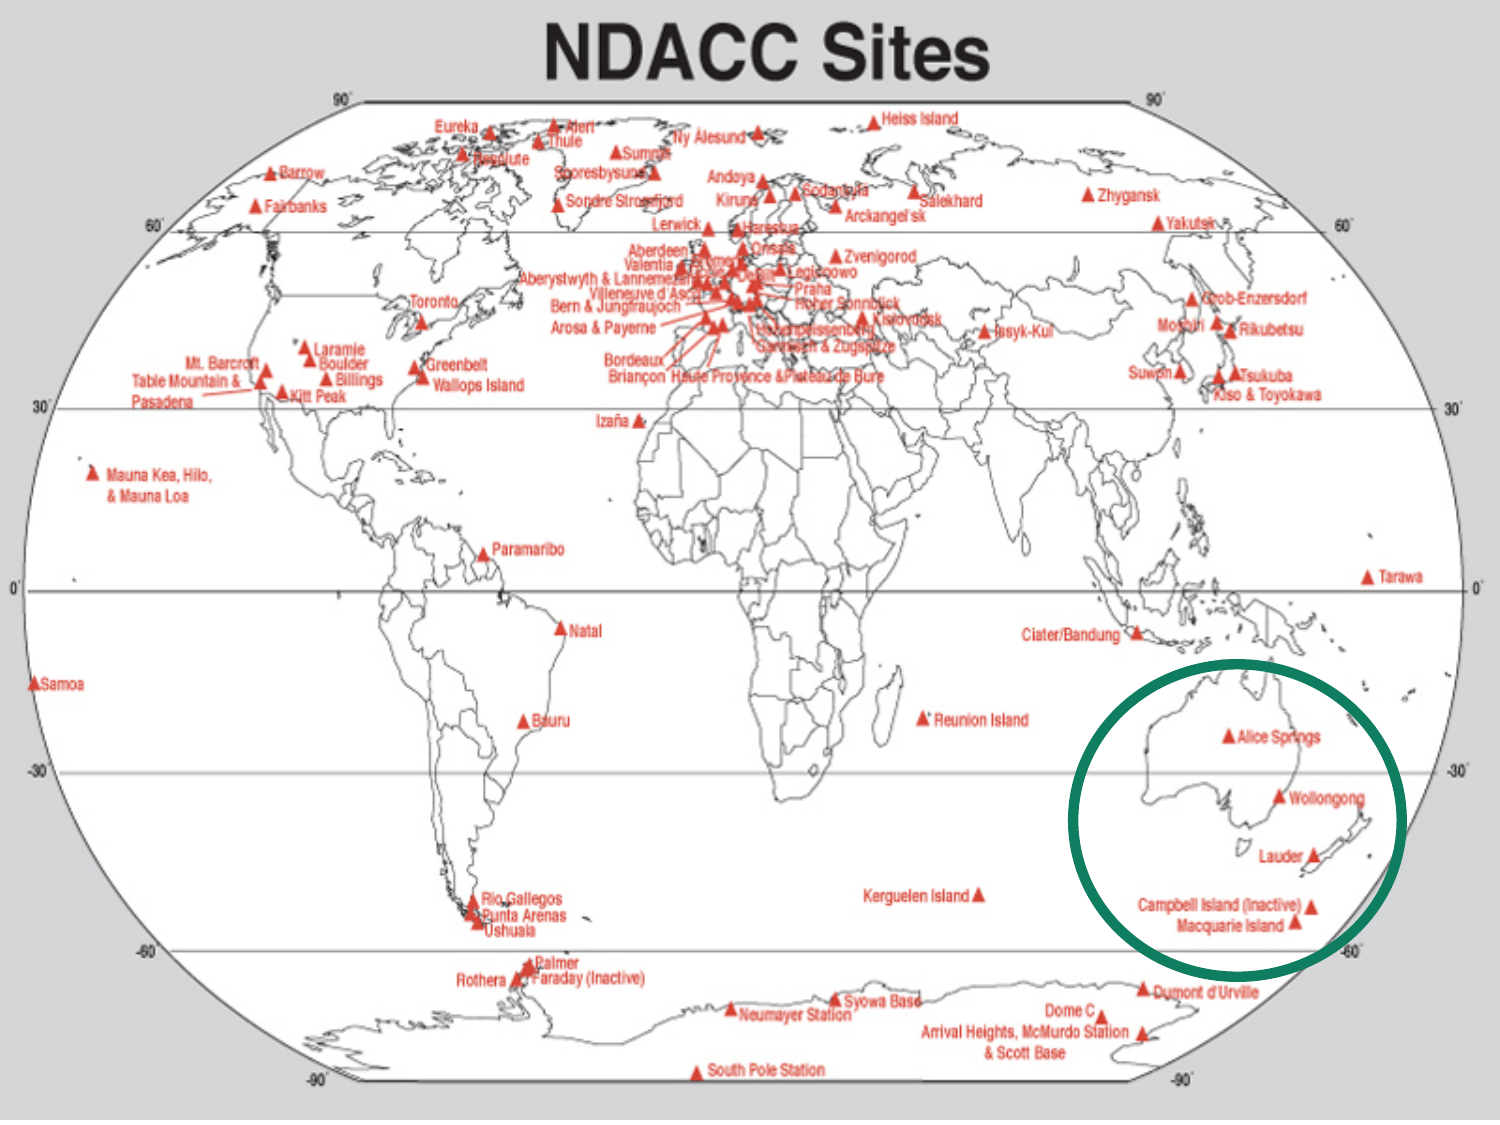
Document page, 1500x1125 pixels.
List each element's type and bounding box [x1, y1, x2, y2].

list [0, 0, 1500, 1120]
